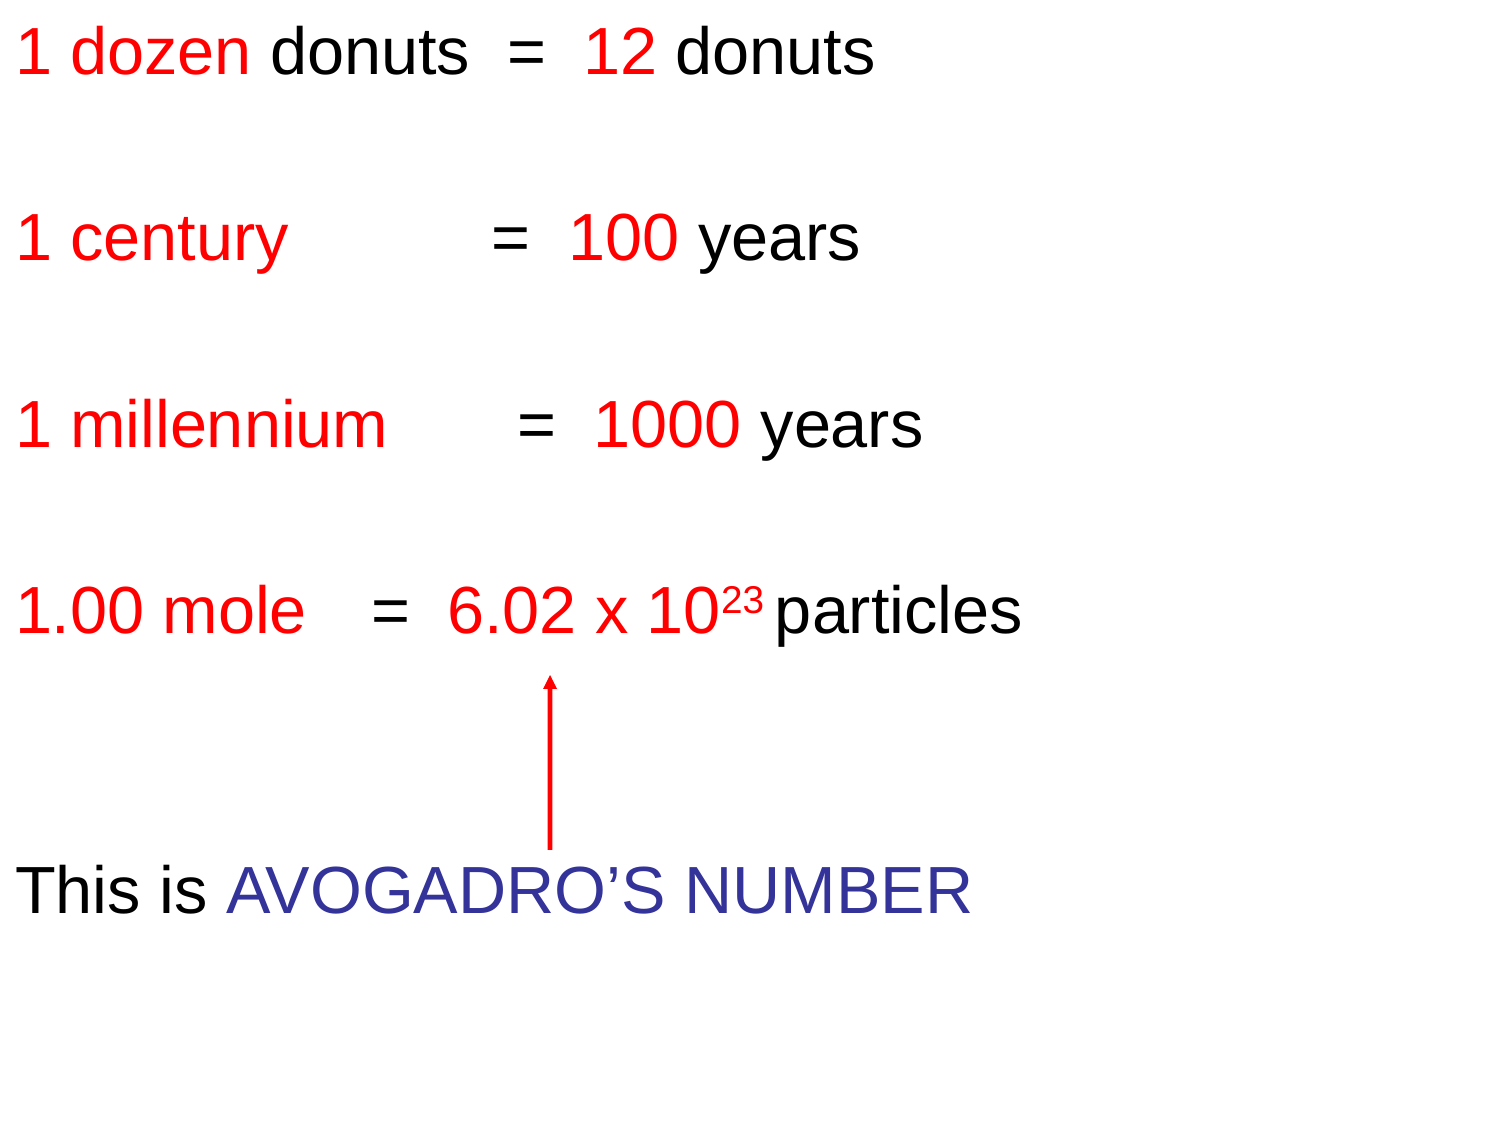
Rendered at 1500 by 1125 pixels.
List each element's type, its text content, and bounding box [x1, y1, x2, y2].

text_box [543, 675, 557, 850]
list 1 dozen donuts = 12 donuts 1 century = 100 years 1 millennium = 1000 years 1.00 mole = 6.02 x 1023 particles This is AVOGADRO’S NUMBER [0, 0, 1500, 1051]
